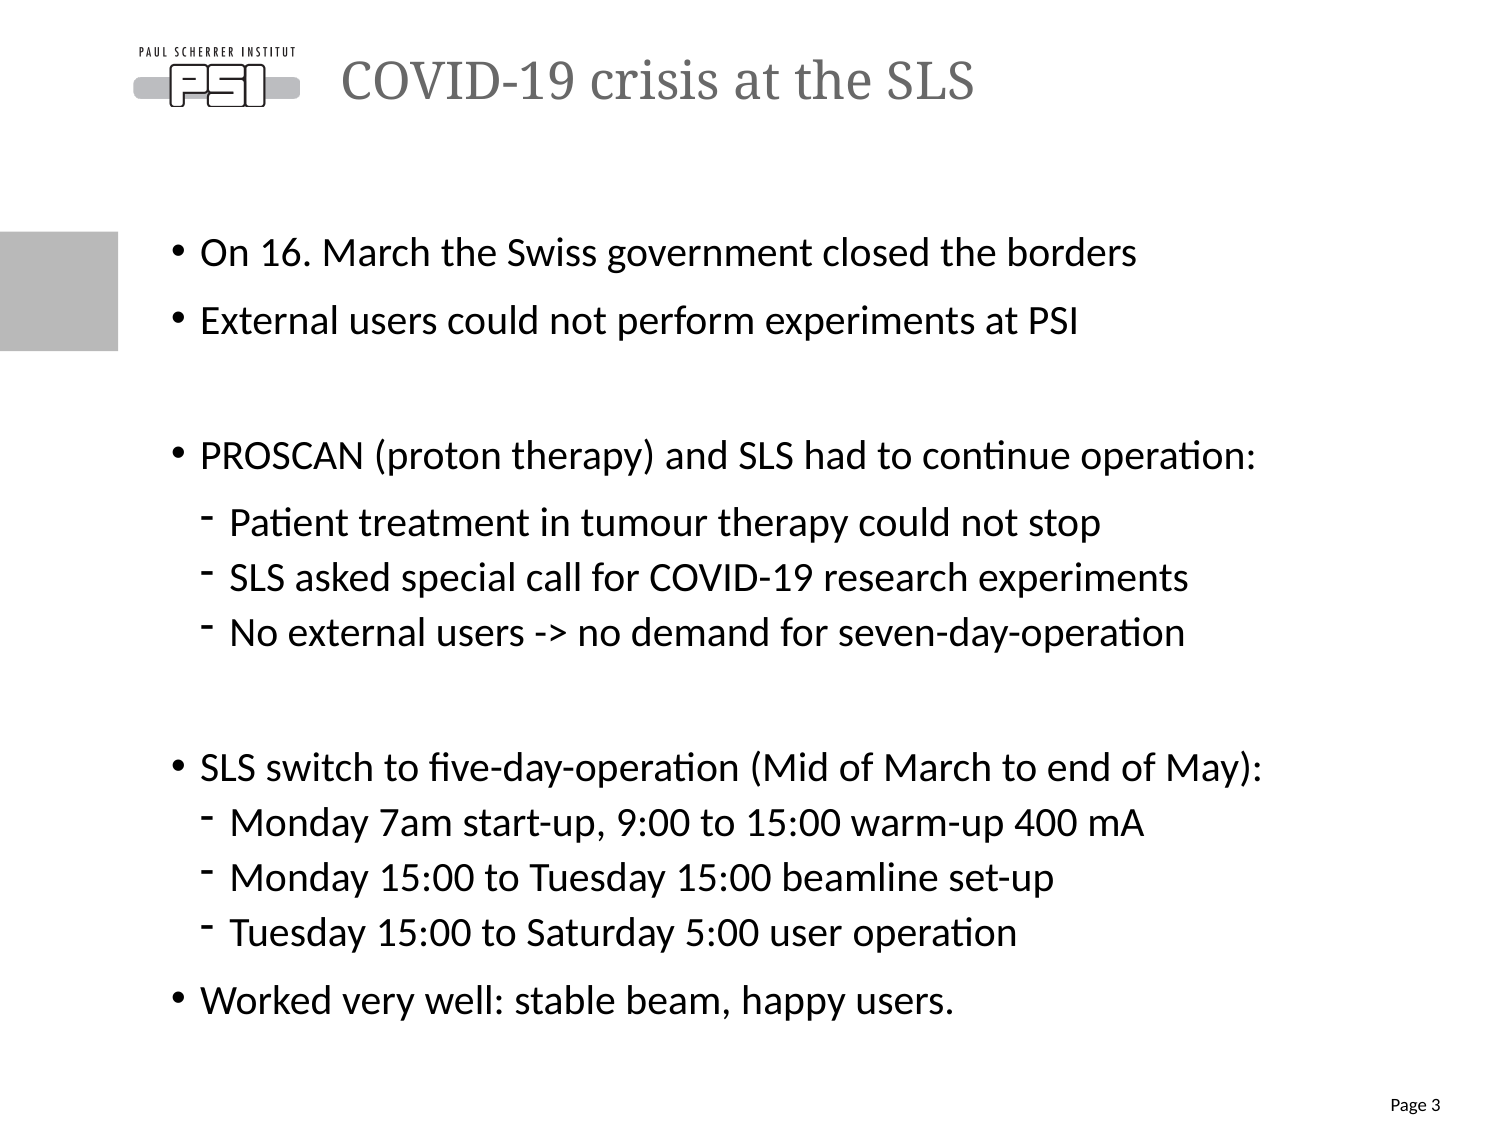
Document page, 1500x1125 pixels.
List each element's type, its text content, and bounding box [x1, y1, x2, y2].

list On 16. March the Swiss government closed the borders External users could not perform experiments at PSI PROSCAN (proton therapy) and SLS had to continue operation: Patient treatment in tumour therapy could not stop SLS asked special call for COVID-19 research experiments No external users -> no demand for seven-day-operation SLS switch to five-day-operation (Mid of March to end of May): Monday 7am start-up, 9:00 to 15:00 warm-up 400 mA Monday 15:00 to Tuesday 15:00 beamline set-up Tuesday 15:00 to Saturday 5:00 user operation Worked very well: stable beam, happy users. [171, 220, 1442, 988]
title COVID-19 crisis at the SLS [340, 47, 1442, 132]
slide_number Page 3 [1346, 1092, 1441, 1125]
